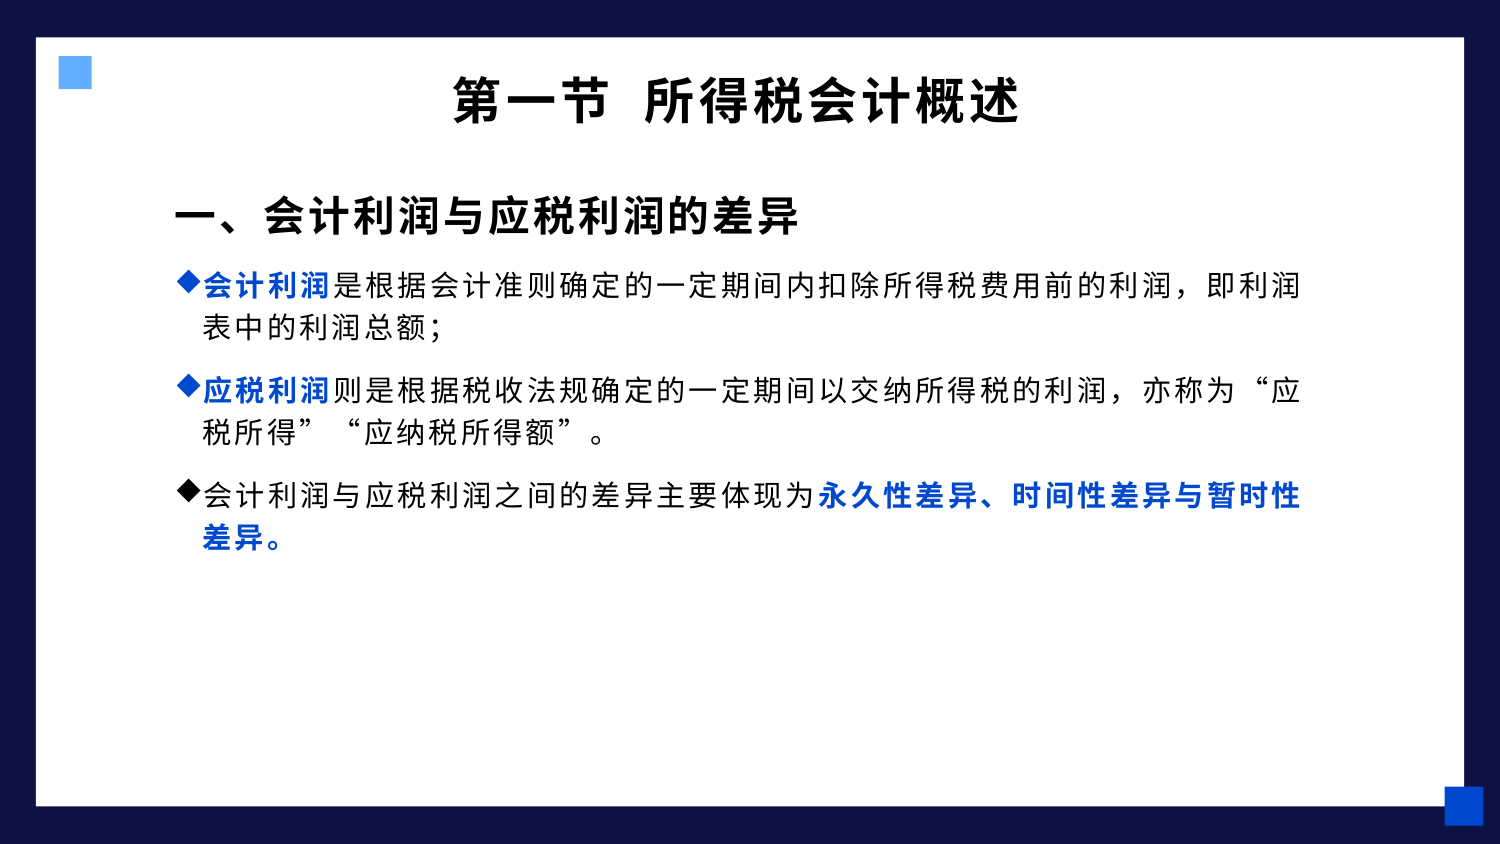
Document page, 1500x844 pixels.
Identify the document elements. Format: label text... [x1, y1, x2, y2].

list 一、会计利润与应税利润的差异 会计利润是根据会计准则确定的一定期间内扣除所得税费用前的利润，即利润表中的利润总额； 应税利润则是根据税收法规确定的一定期间以交纳所得税的利润，亦称为“应税所得”“应纳税所得额”。 会计利润与应税利润之间的差异主要体现为永久性差异、时间性差异与暂时性差异。 [157, 179, 1343, 604]
title 第一节 所得税会计概述 [141, 48, 1327, 138]
